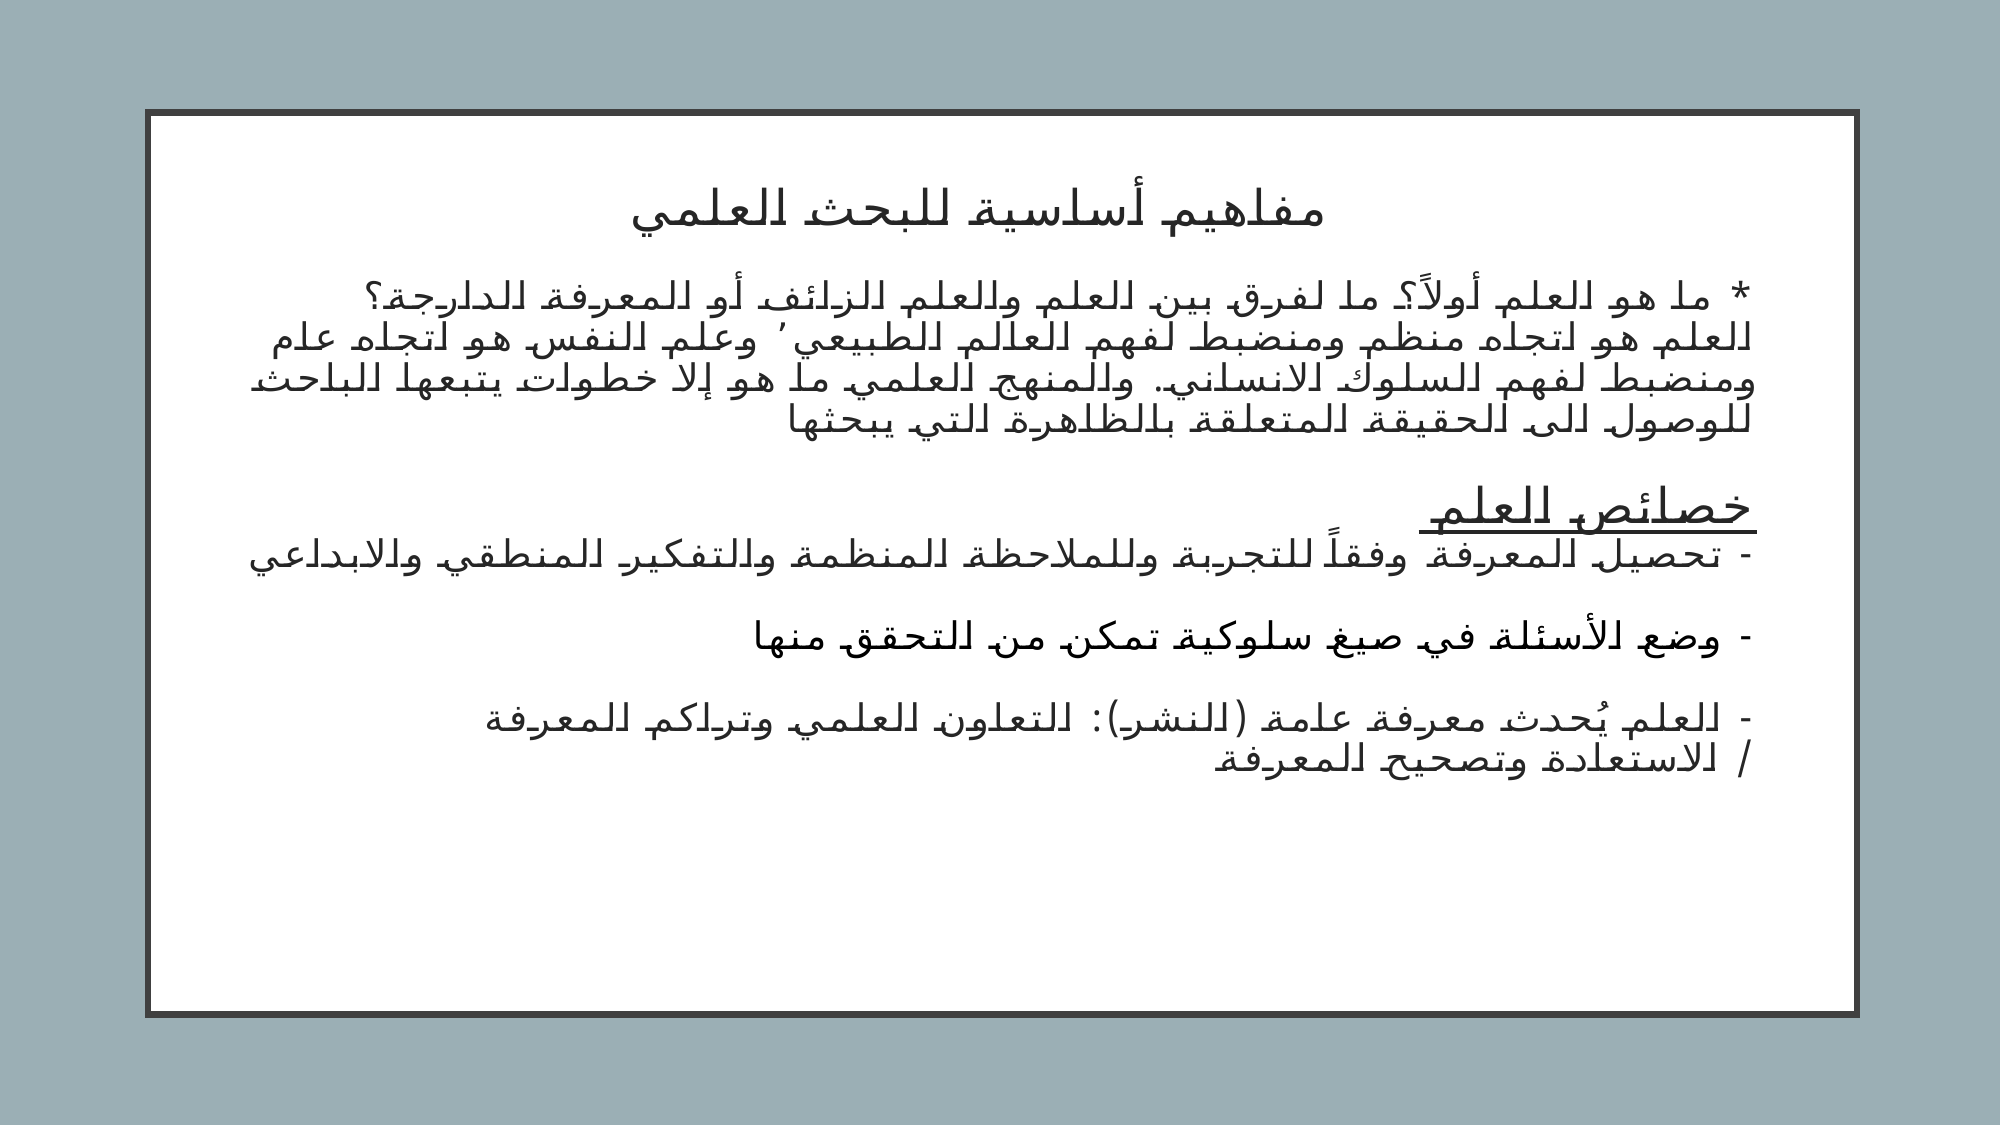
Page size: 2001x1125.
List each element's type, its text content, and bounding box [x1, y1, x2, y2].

title مفاهيم أساسية للبحث العلمي * ما هو العلم أولاً؟ ما لفرق بين العلم والعلم الزائف أو المعرفة الدارجة؟ العلم هو اتجاه منظم ومنضبط لفهم العالم الطبيعي٬ وعلم النفس هو اتجاه عام ومنضبط لفهم السلوك الانساني. والمنهج العلمي ما هو إلا خطوات يتبعها الباحث للوصول الى الحقيقة المتعلقة بالظاهرة التي يبحثها خصائص العلم - تحصيل المعرفة وفقاً للتجربة وللملاحظة المنظمة والتفكير المنطقي والابداعي - وضع الأسئلة في صيغ سلوكية تمكن من التحقق منها - العلم يُحدث معرفة عامة (النشر): التعاون العلمي وتراكم المعرفة / الاستعادة وتصحيح المعرفة [145, 109, 1860, 1018]
